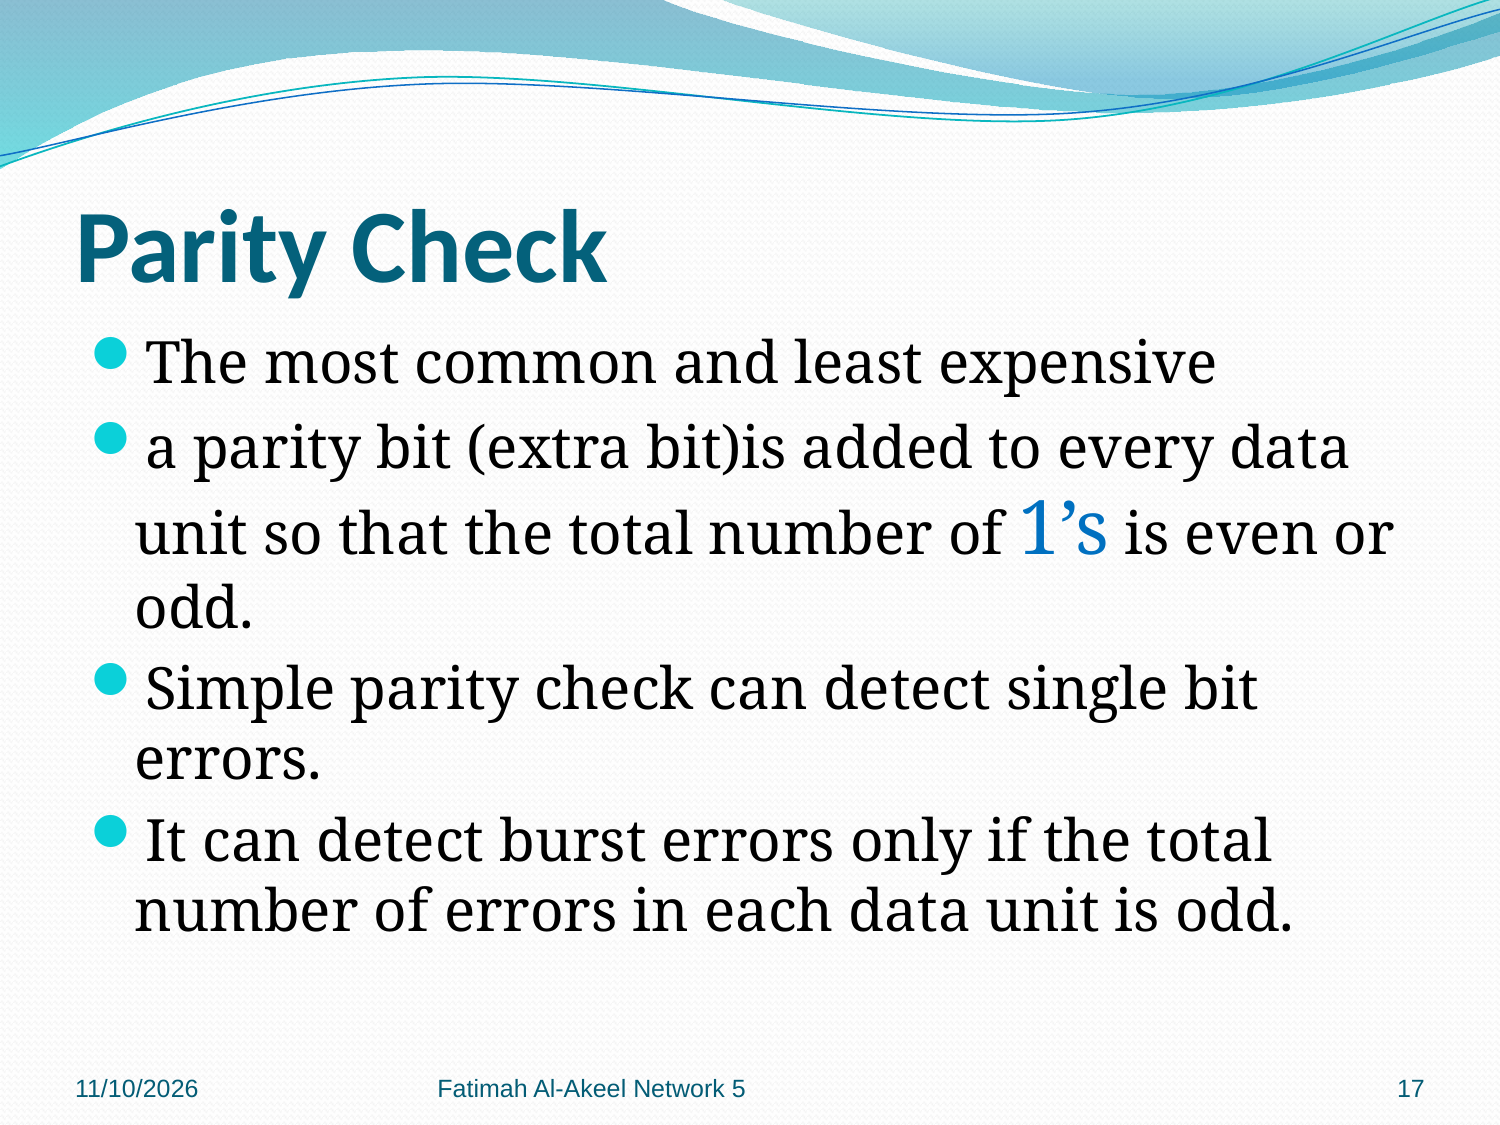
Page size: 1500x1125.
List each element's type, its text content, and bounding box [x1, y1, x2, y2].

title Parity Check [75, 115, 1425, 303]
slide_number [75, 1042, 425, 1103]
slide_number 17 [1299, 1042, 1425, 1103]
list The most common and least expensive a parity bit (extra bit)is added to every data unit so that the total number of 1’s is even or odd. Simple parity check can detect single bit errors. It can detect burst errors only if the total number of errors in each data unit is odd. [75, 317, 1425, 1038]
footer Fatimah Al-Akeel Network 5 [437, 1042, 988, 1103]
